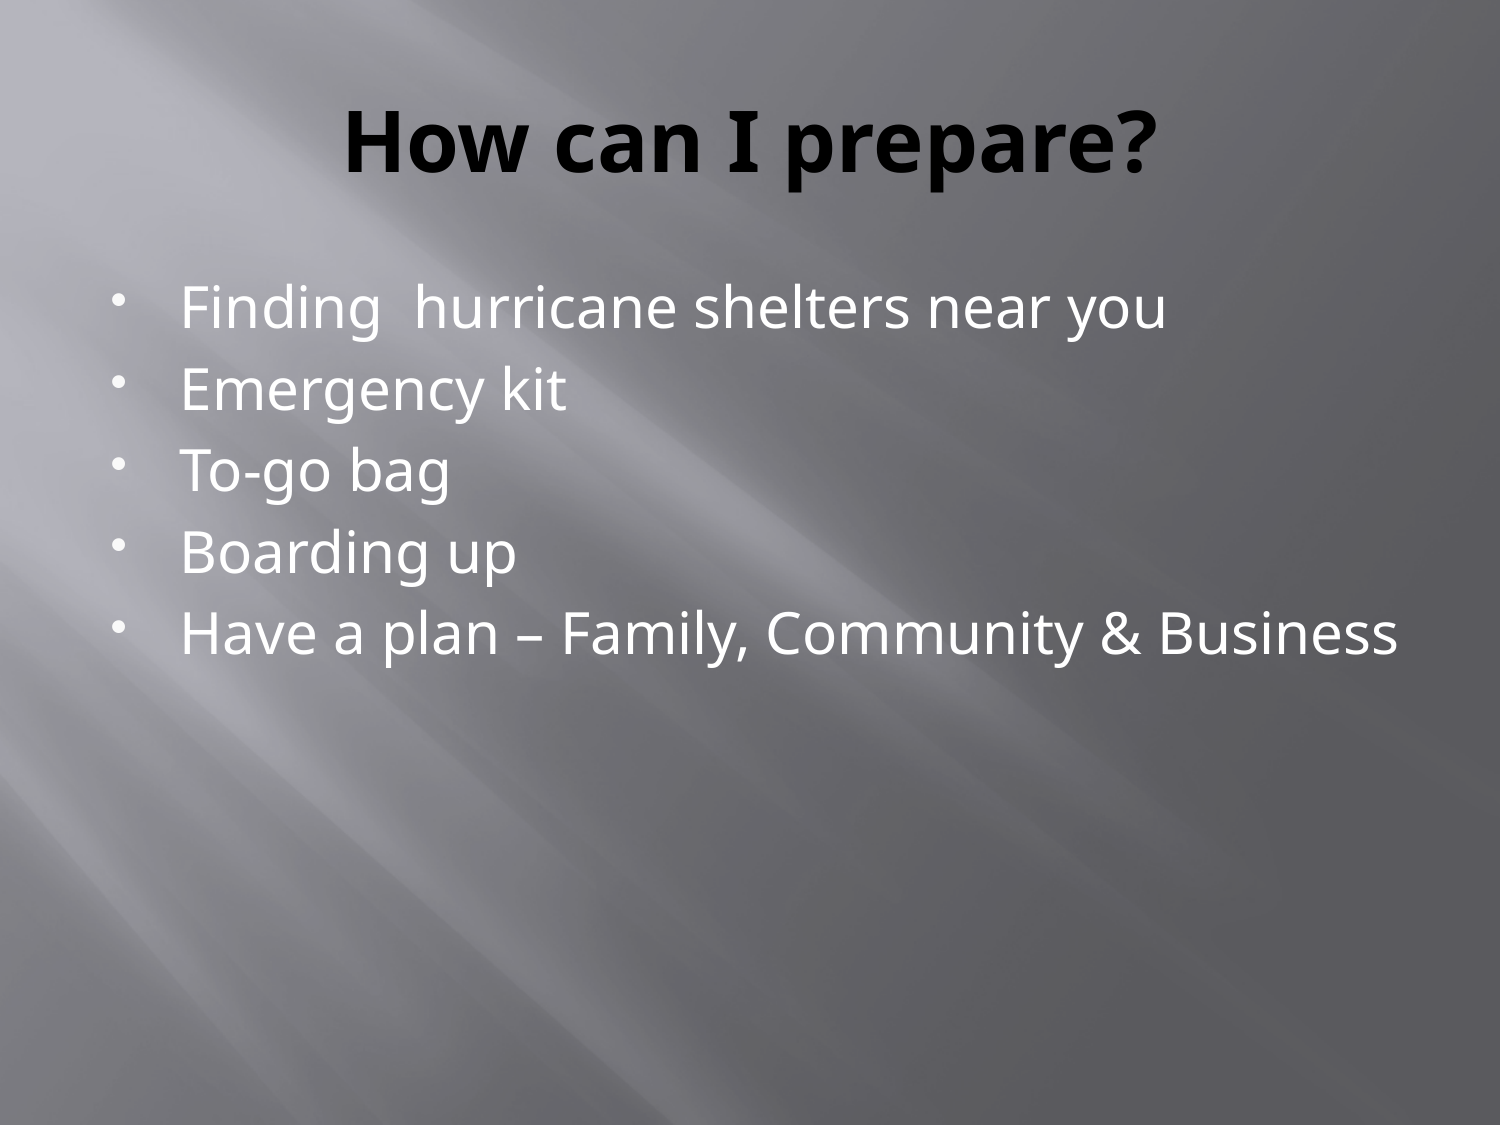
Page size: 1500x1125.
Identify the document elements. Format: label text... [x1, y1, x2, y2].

title How can I prepare? [75, 45, 1425, 233]
list Finding hurricane shelters near you Emergency kit To-go bag Boarding up Have a plan – Family, Community & Business [75, 262, 1425, 1035]
